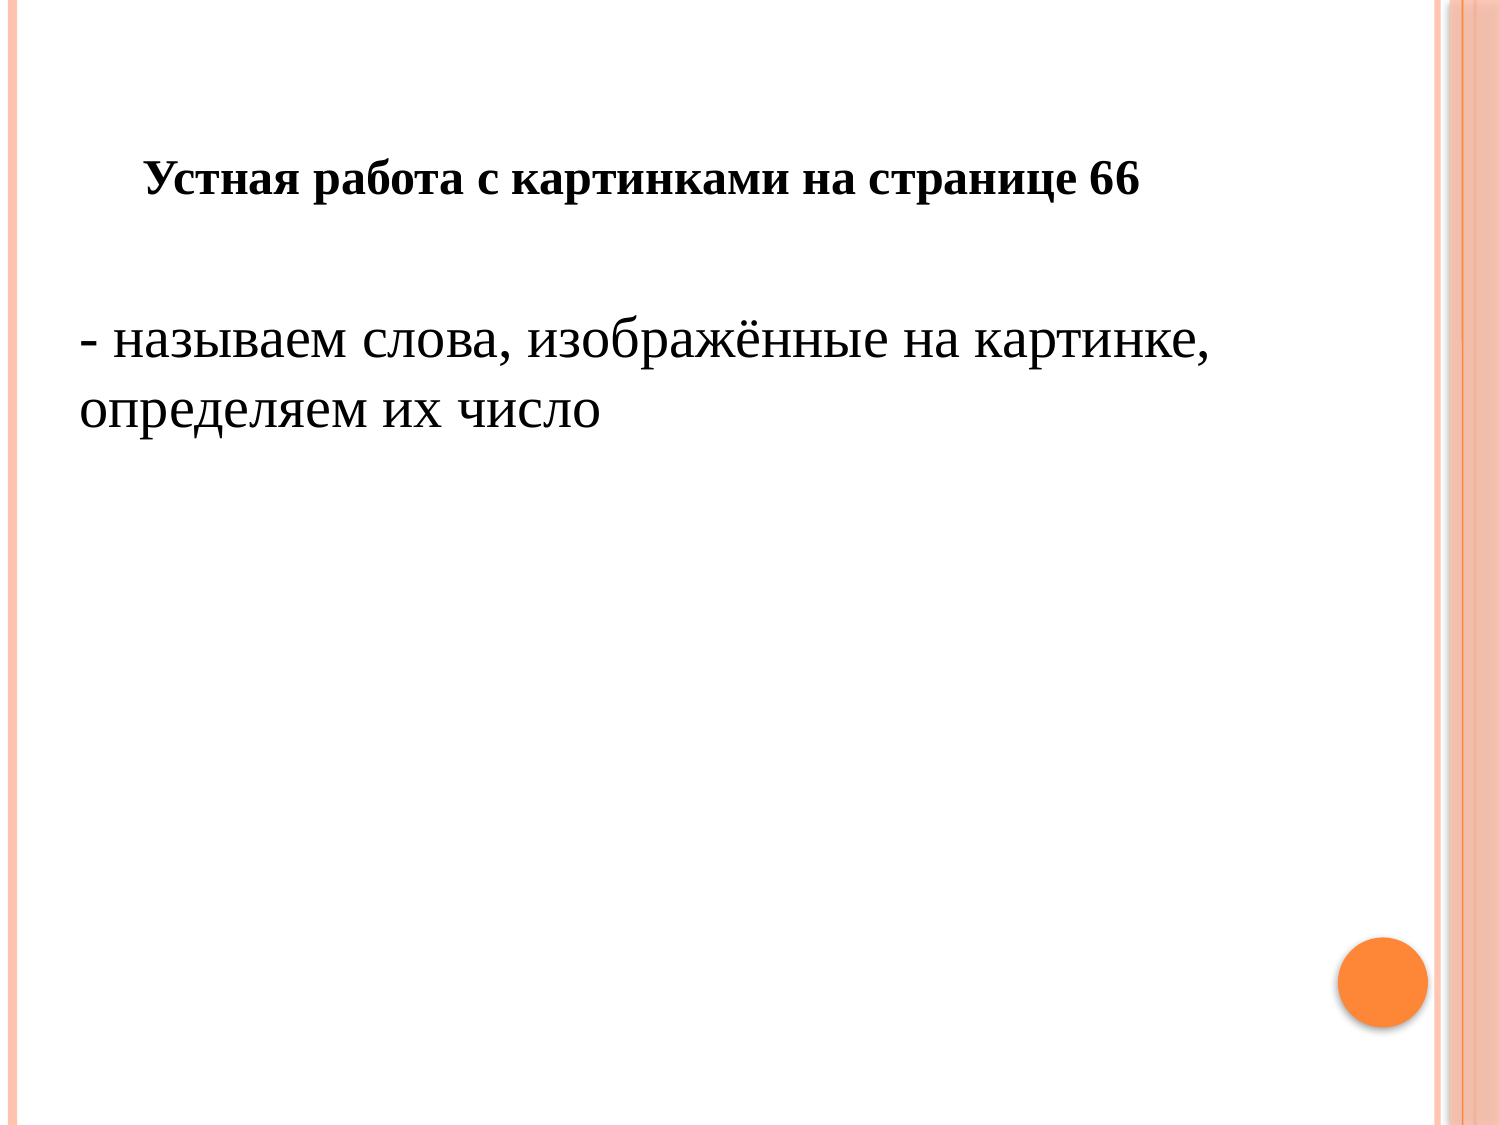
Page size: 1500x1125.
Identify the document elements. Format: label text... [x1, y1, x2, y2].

list Устная работа с картинками на странице 66 - называем слова, изображённые на картинке, определяем их число [64, 137, 1415, 880]
